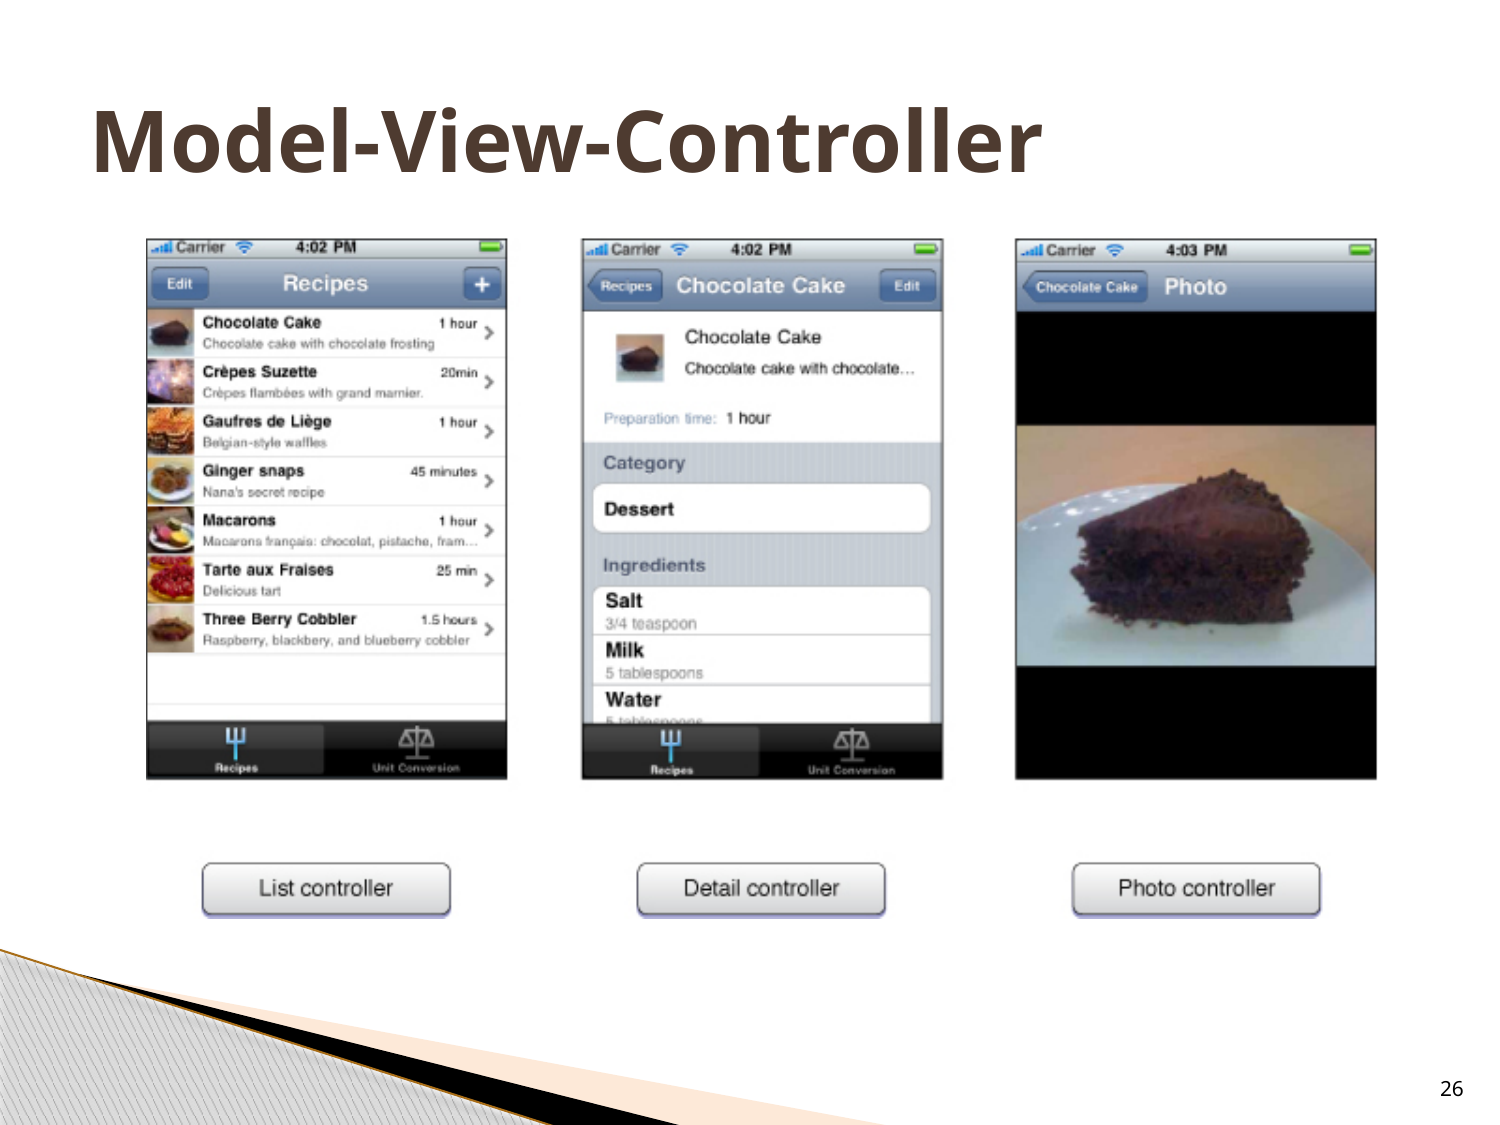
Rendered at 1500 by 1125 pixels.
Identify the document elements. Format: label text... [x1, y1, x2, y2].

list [146, 237, 1379, 919]
title Model-View-Controller [75, 45, 1425, 233]
slide_number 26 [1418, 1051, 1479, 1112]
